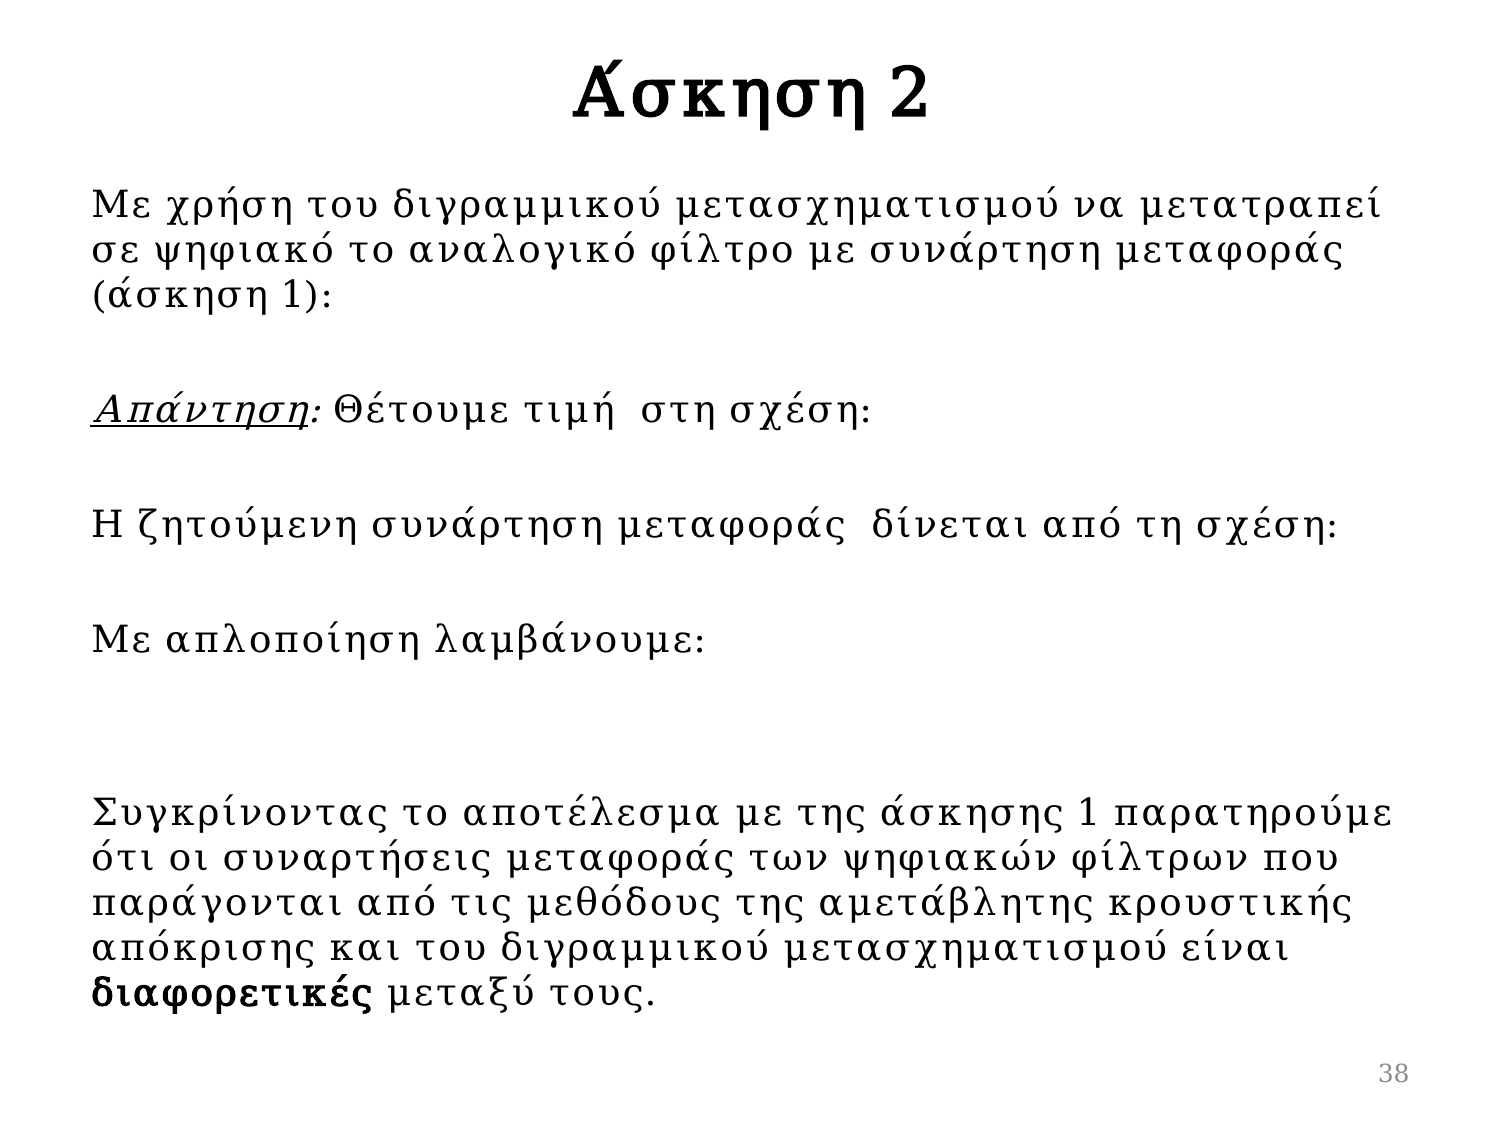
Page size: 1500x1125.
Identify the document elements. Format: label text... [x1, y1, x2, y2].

slide_number 38 [1222, 1042, 1425, 1103]
title Άσκηση 2 [75, 19, 1425, 159]
